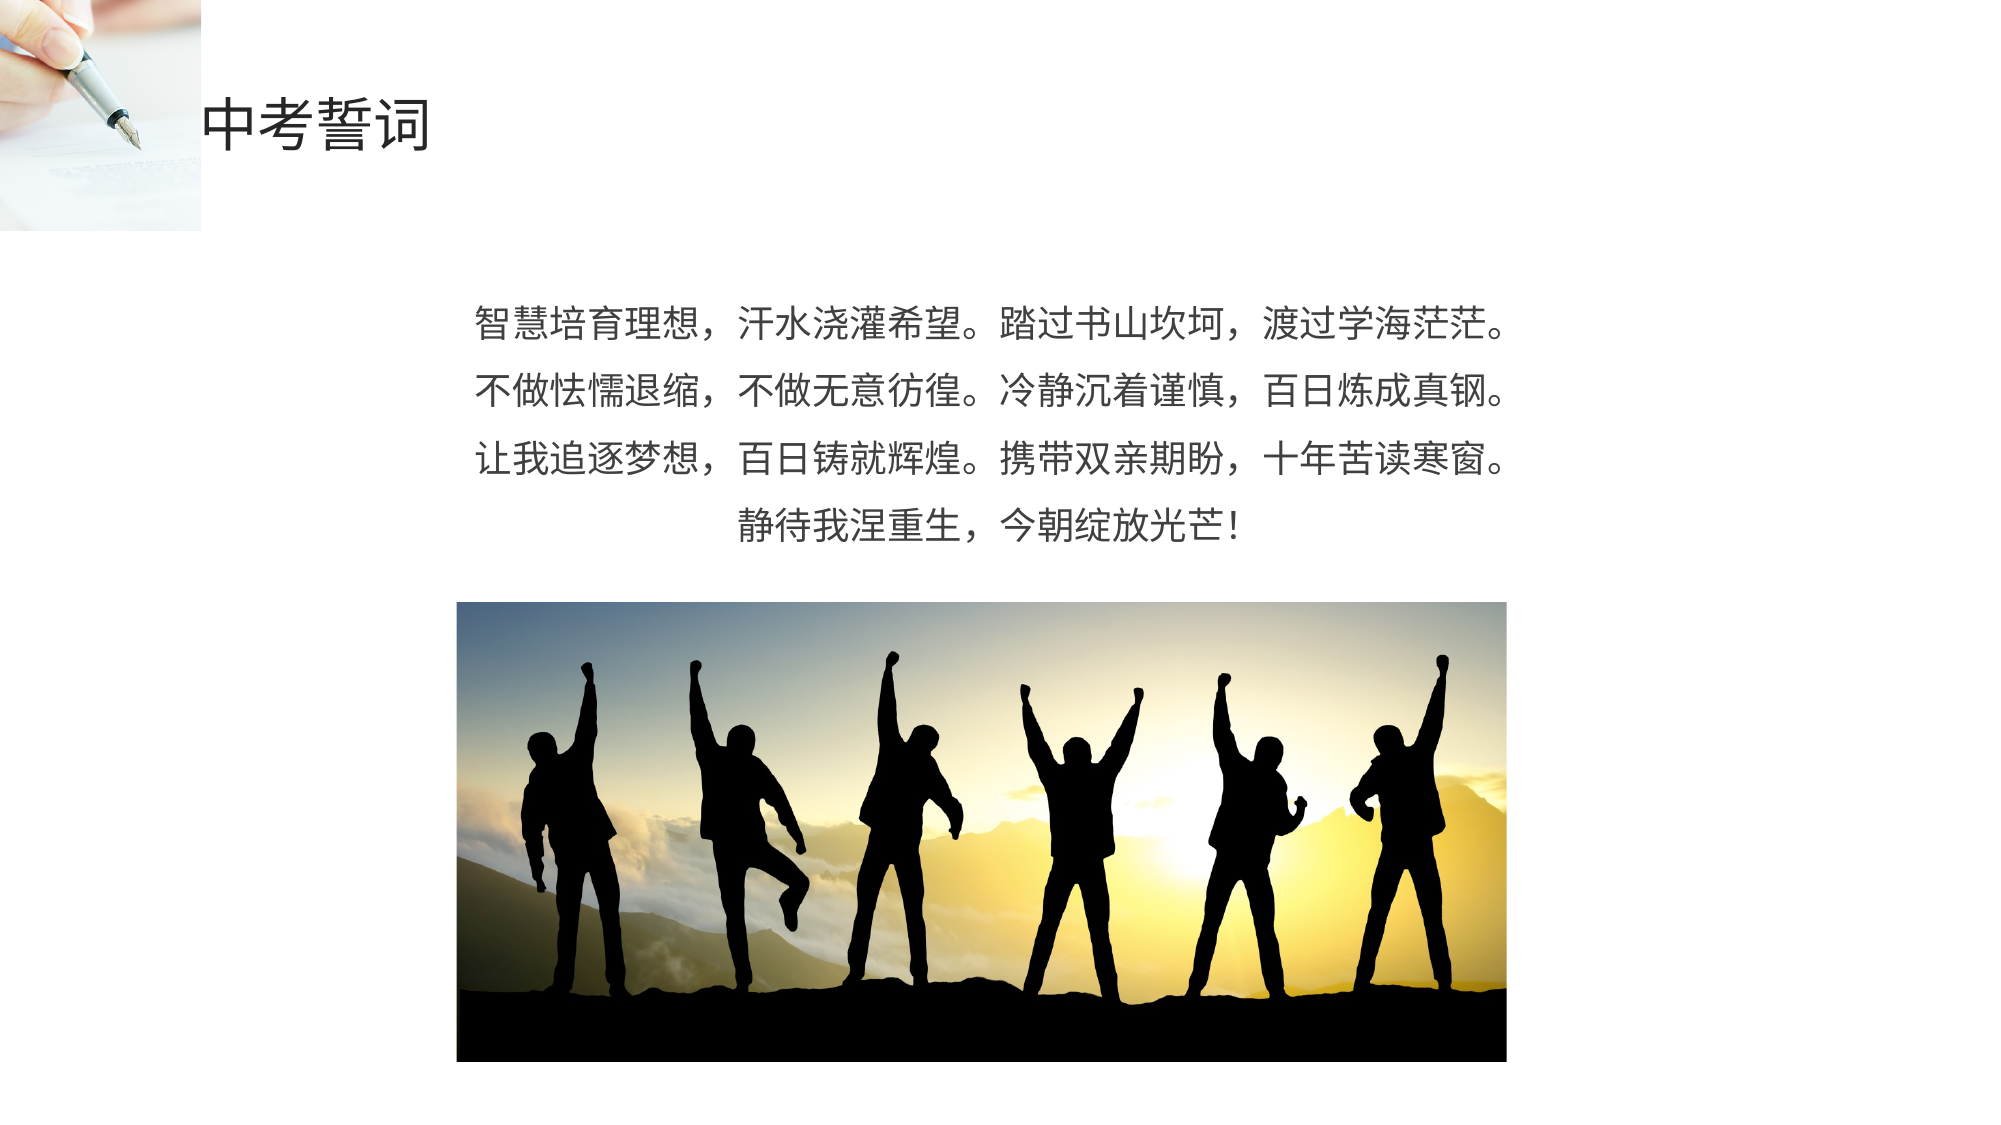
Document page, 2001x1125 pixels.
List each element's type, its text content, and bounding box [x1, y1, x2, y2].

text_box 智慧培育理想，汗水浇灌希望。踏过书山坎坷，渡过学海茫茫。 不做怯懦退缩，不做无意彷徨。冷静沉着谨慎，百日炼成真钢。 让我追逐梦想，百日铸就辉煌。携带双亲期盼，十年苦读寒窗。 静待我涅重生，今朝绽放光芒！ [405, 269, 1595, 555]
picture [0, 0, 141, 132]
text_box 中考誓词 [184, 80, 1185, 166]
picture [456, 602, 1507, 1062]
text_box 调整心态 制定计划 [0, 0, 170, 162]
